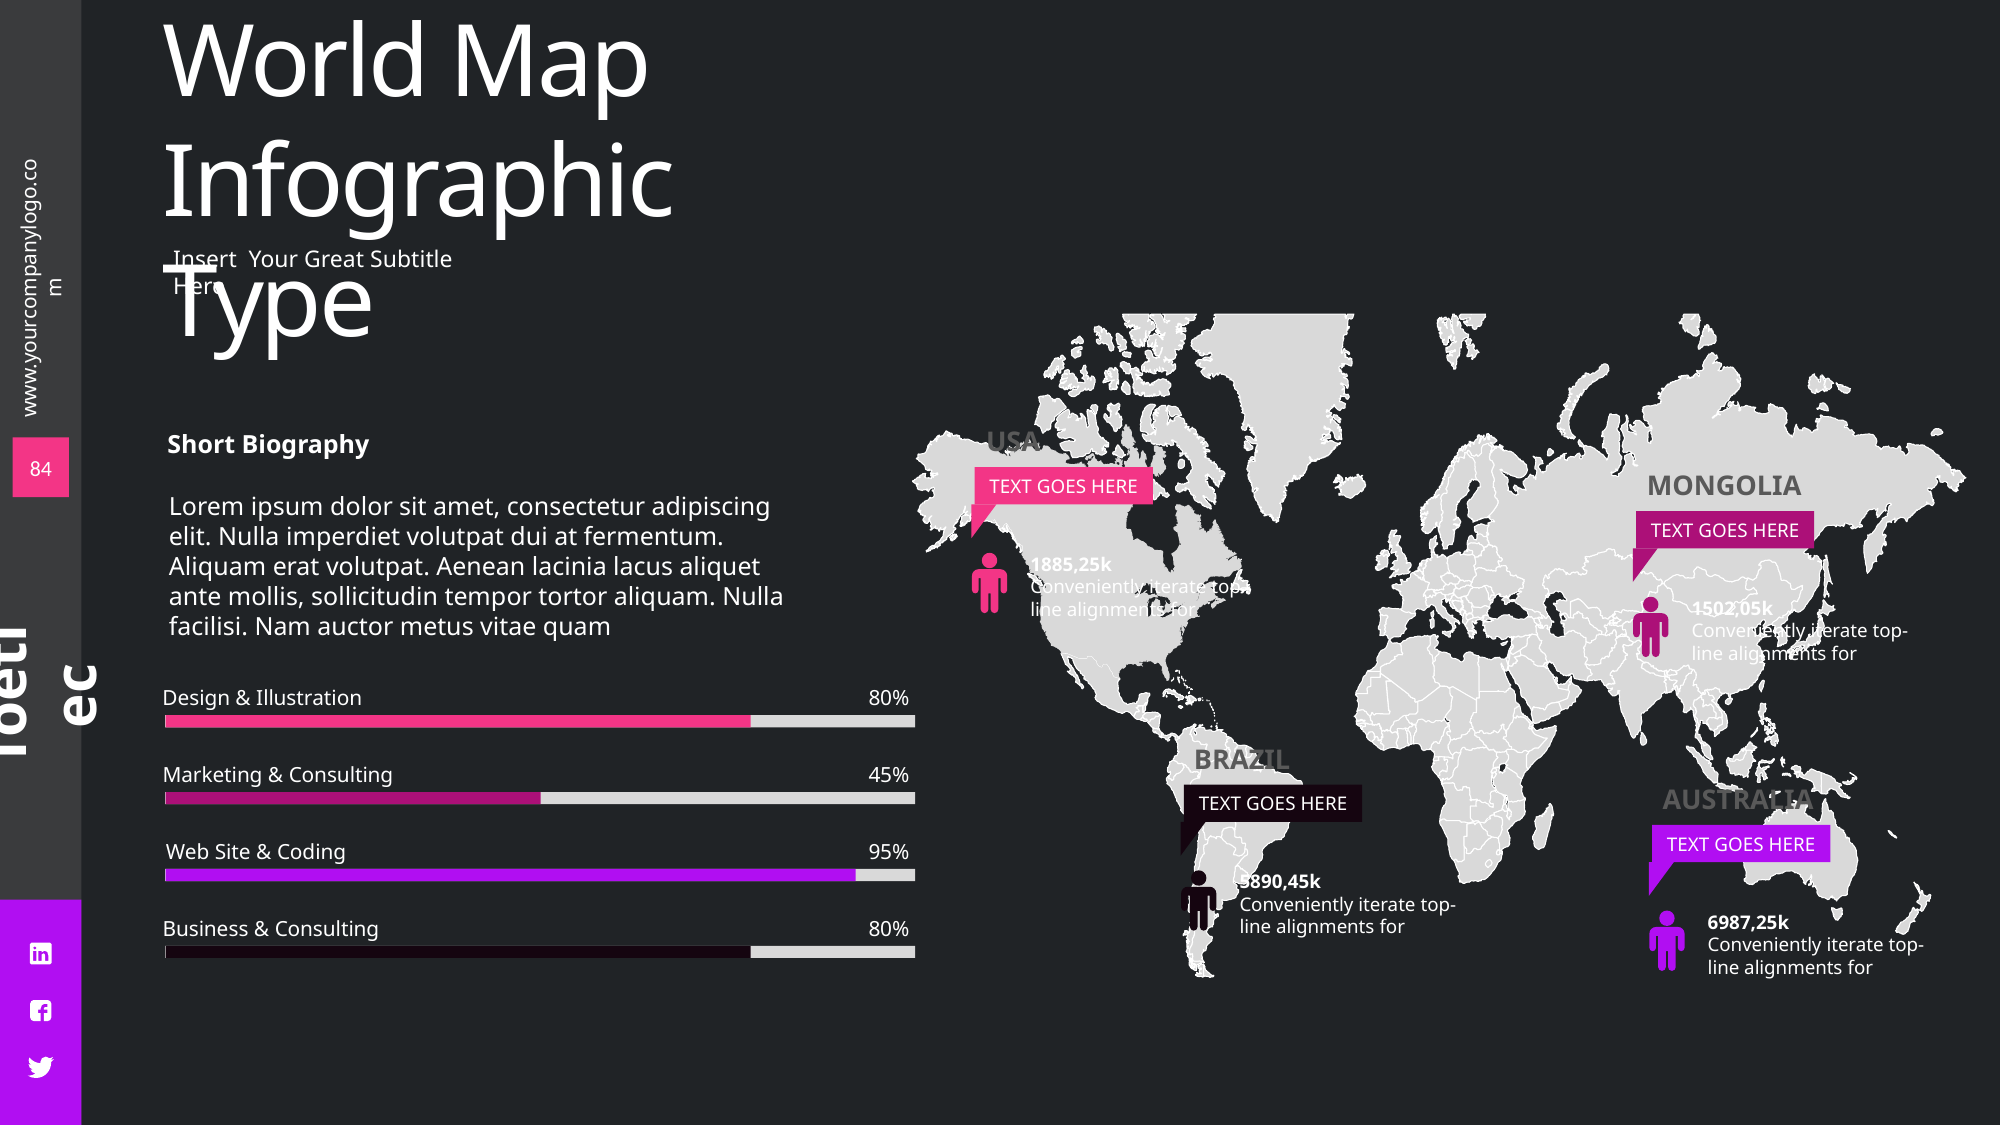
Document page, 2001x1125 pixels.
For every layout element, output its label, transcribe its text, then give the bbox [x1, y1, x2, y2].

text_box Web Site & Coding [151, 831, 361, 871]
slide_number 84 [12, 437, 69, 498]
text_box Design & Illustration [147, 677, 377, 717]
text_box Lorem ipsum dolor sit amet, consectetur adipiscing elit. Nulla imperdiet volutpat dui at fermentum. Aliquam erat volutpat. Aenean lacinia lacus aliquet ante mollis, sollicitudin tempor tortor aliquam. Nulla facilisi. Nam auctor metus vitae quam [154, 482, 810, 648]
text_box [971, 467, 1157, 539]
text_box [1648, 824, 1834, 896]
text_box 95% [853, 831, 912, 871]
text_box World Map Infographic Type [147, 116, 891, 236]
text_box [752, 714, 912, 728]
text_box Insert Your Great Subtitle Here [158, 237, 512, 307]
text_box Short Biography [152, 409, 437, 478]
text_box [165, 714, 752, 728]
text_box [165, 868, 857, 882]
text_box [857, 871, 912, 882]
text_box Business & Consulting [147, 907, 394, 948]
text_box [1632, 511, 1818, 583]
text_box 80% [853, 677, 912, 717]
text_box Marketing & Consulting [147, 754, 408, 794]
text_box [542, 791, 912, 805]
text_box 6987,25k Conveniently iterate top-line alignments for [1692, 978, 1953, 986]
text_box 45% [853, 754, 912, 794]
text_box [1180, 784, 1366, 856]
text_box 80% [853, 907, 912, 948]
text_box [912, 314, 1967, 978]
text_box [165, 945, 752, 959]
text_box [752, 945, 912, 959]
text_box [165, 791, 542, 805]
